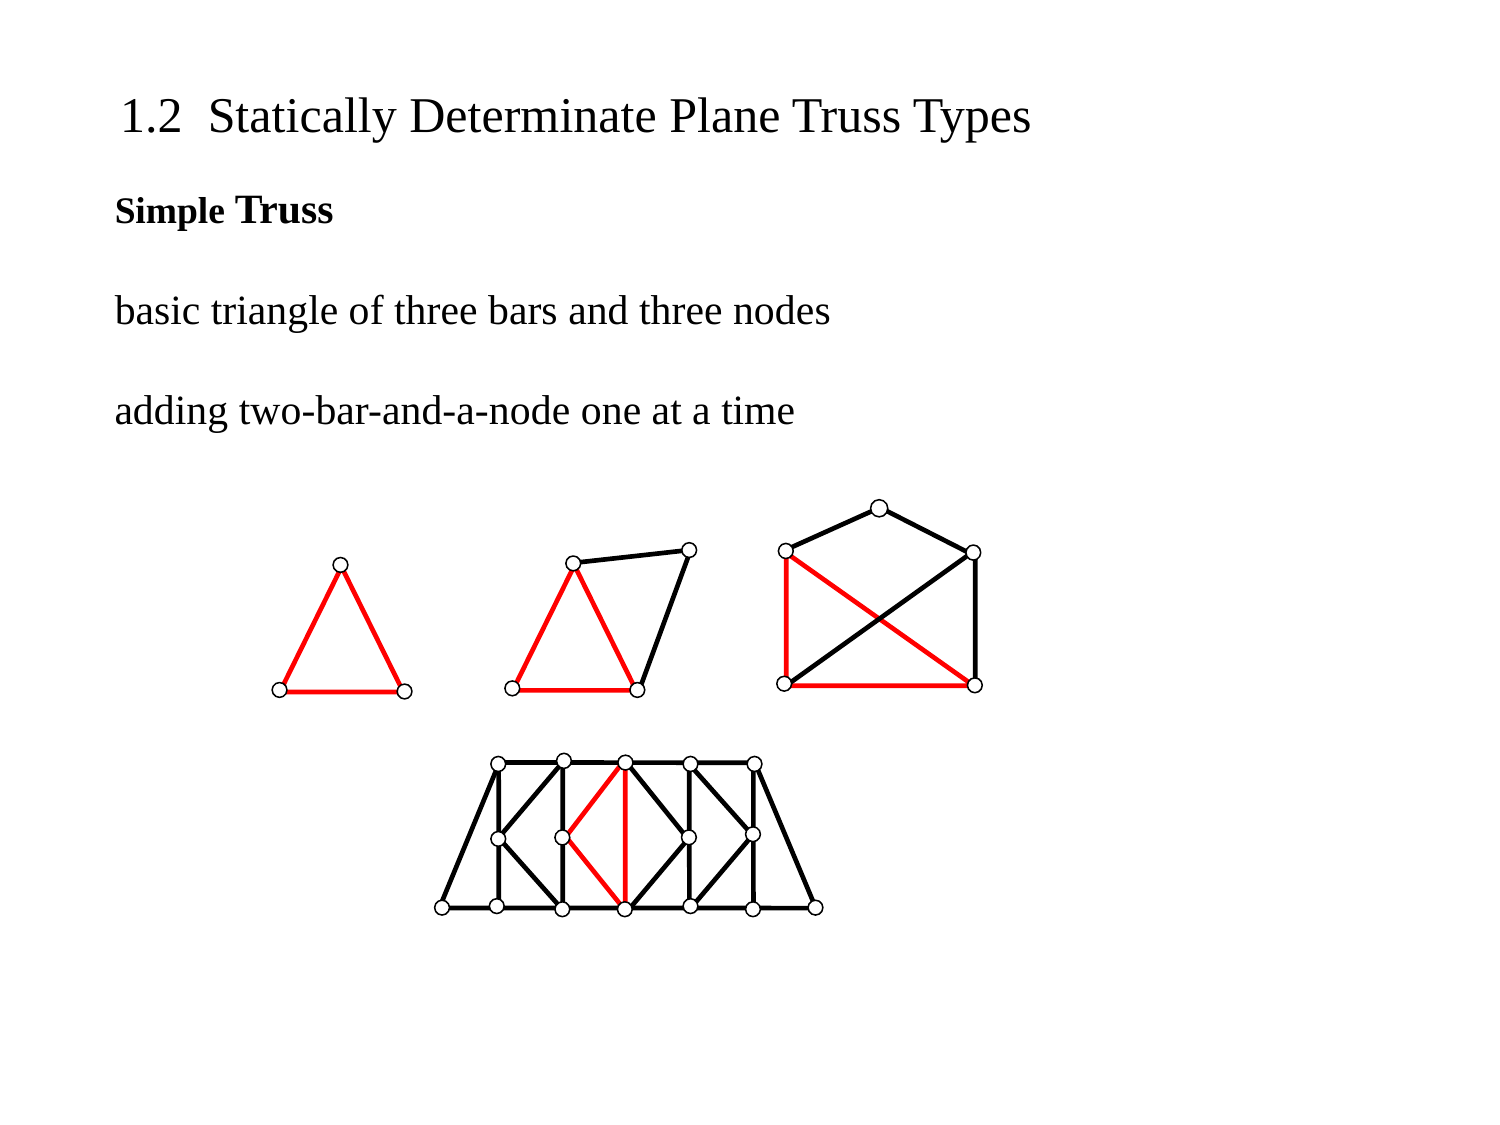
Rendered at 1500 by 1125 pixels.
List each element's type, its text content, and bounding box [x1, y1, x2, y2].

text_box adding two-bar-and-a-node one at a time [99, 375, 863, 440]
text_box [967, 677, 983, 693]
text_box [517, 570, 633, 691]
text_box [617, 901, 633, 917]
text_box [490, 756, 506, 772]
text_box basic triangle of three bars and three nodes [99, 275, 939, 340]
text_box [745, 826, 761, 842]
text_box [870, 499, 888, 517]
text_box 1.2 Statically Determinate Plane Truss Types [105, 74, 1048, 150]
text_box [747, 756, 762, 772]
text_box [776, 676, 792, 692]
text_box [683, 898, 698, 914]
text_box [489, 898, 505, 914]
text_box [681, 829, 697, 845]
text_box [965, 545, 981, 561]
text_box [808, 900, 823, 916]
text_box [333, 557, 348, 573]
text_box [683, 756, 698, 772]
text_box [778, 543, 794, 559]
text_box [272, 682, 287, 698]
text_box [490, 831, 506, 847]
text_box [434, 900, 450, 916]
text_box [554, 829, 570, 846]
text_box [565, 556, 581, 571]
text_box [786, 556, 968, 686]
text_box [284, 572, 400, 692]
text_box [554, 901, 570, 917]
text_box [745, 901, 761, 917]
text_box [681, 542, 697, 558]
text_box Simple Truss [99, 174, 364, 240]
text_box [629, 682, 645, 698]
text_box [397, 684, 412, 699]
text_box [556, 753, 572, 769]
text_box [504, 680, 520, 696]
text_box [617, 755, 634, 771]
